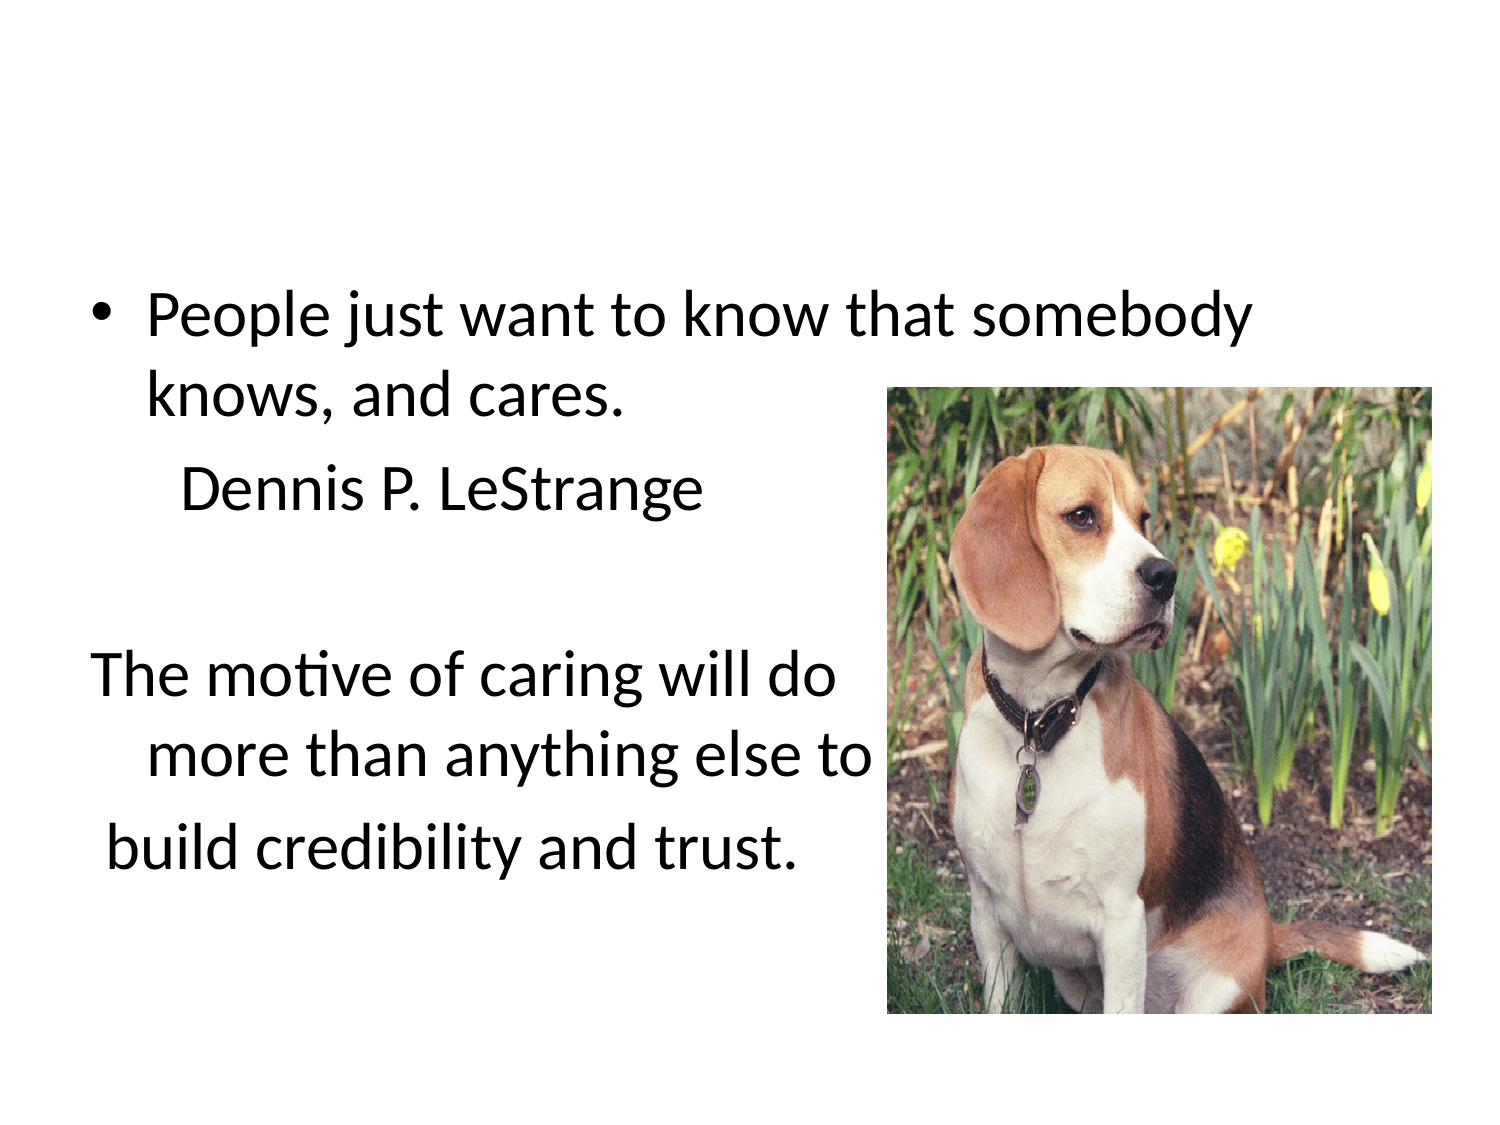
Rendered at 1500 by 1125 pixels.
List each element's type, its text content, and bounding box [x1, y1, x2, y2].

list People just want to know that somebody knows, and cares. Dennis P. LeStrange The motive of caring will do more than anything else to build credibility and trust. [75, 262, 1425, 1005]
picture [887, 387, 1432, 1015]
